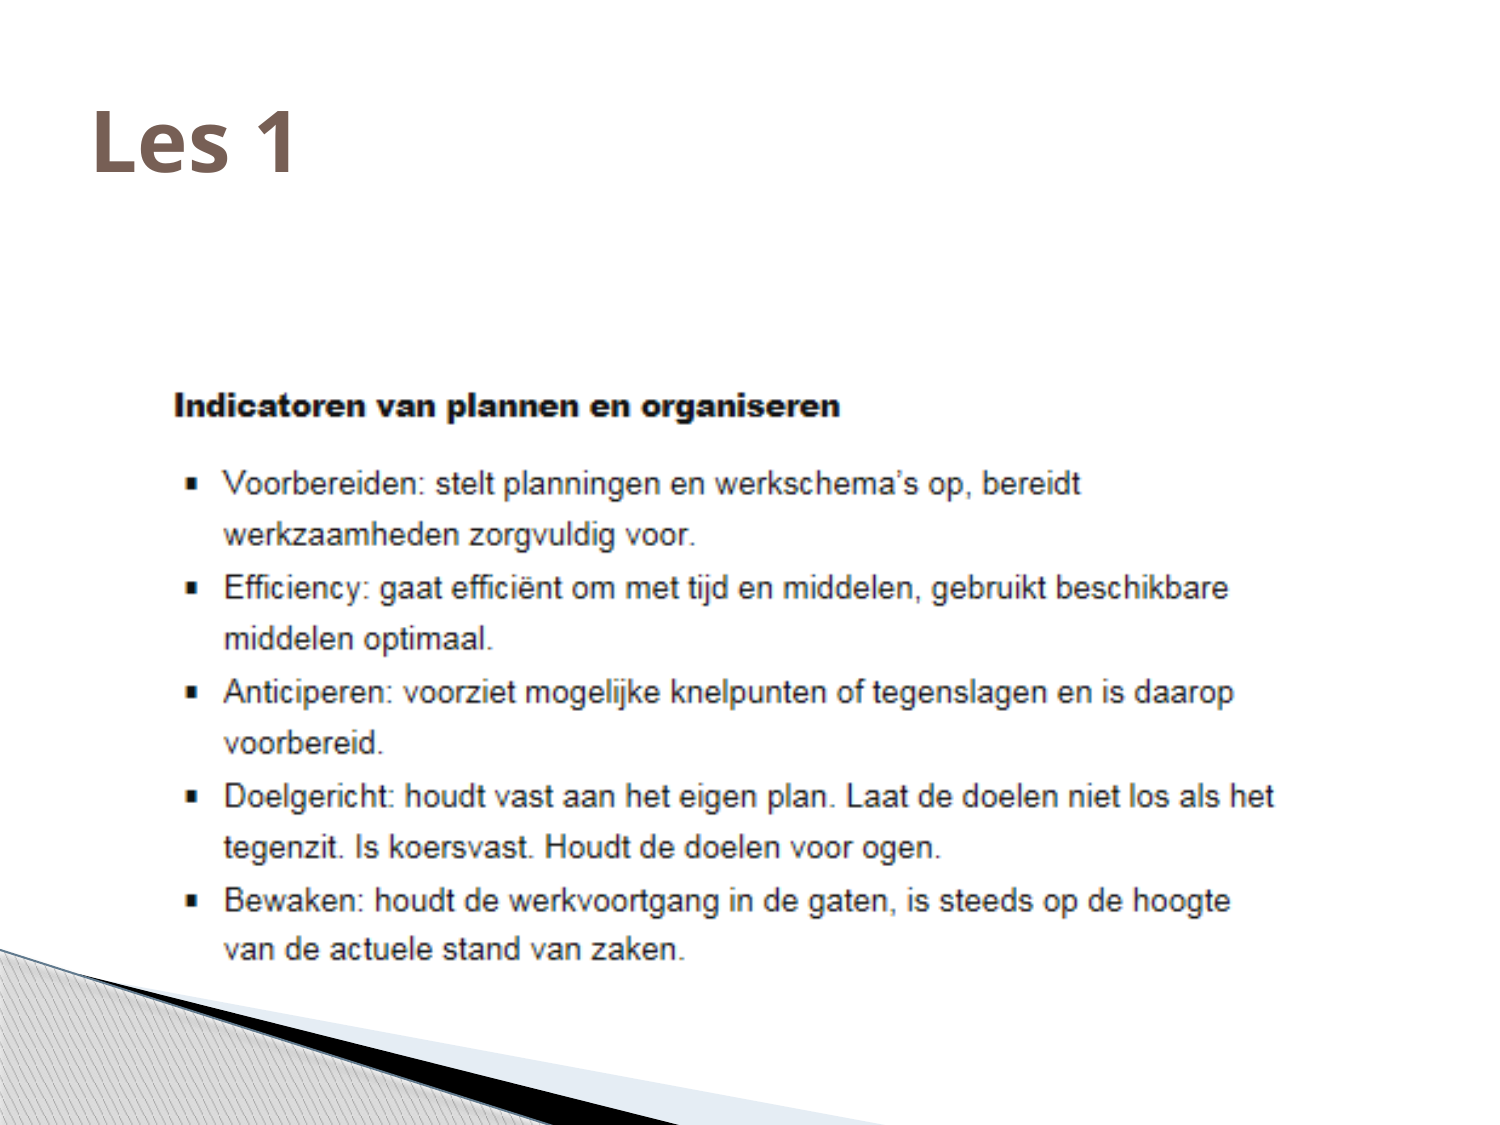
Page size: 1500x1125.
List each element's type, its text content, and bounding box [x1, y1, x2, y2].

title Les 1 [75, 45, 1425, 233]
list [159, 368, 1303, 980]
